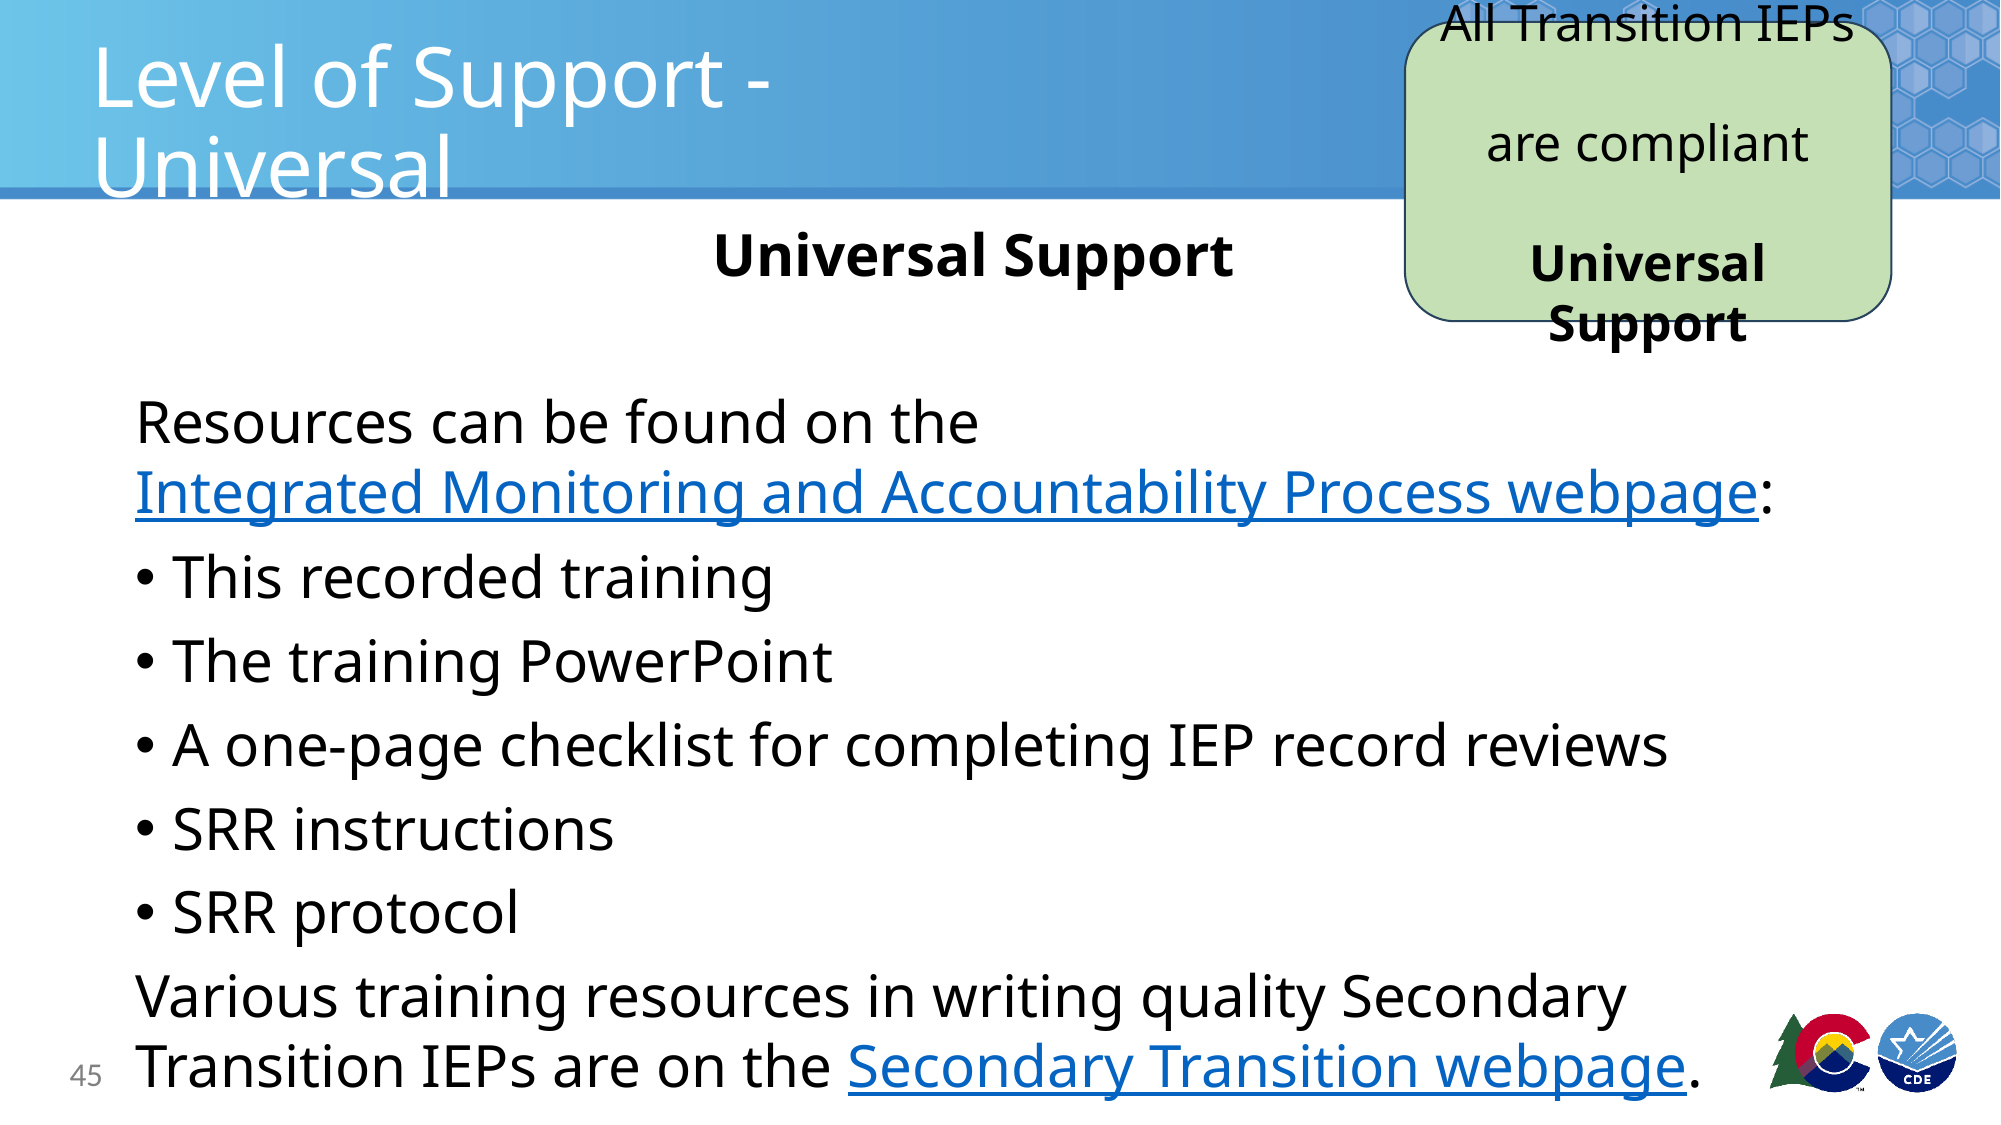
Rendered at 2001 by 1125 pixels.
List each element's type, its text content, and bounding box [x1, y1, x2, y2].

picture [1768, 1012, 1957, 1093]
picture [0, 0, 2000, 200]
slide_number 45 [54, 1042, 505, 1103]
title Level of Support - Universal [91, 35, 1151, 107]
text_box All Transition IEPs are compliant Universal Support [1403, 20, 1893, 323]
list Universal Support Resources can be found on the Integrated Monitoring and Accountability Process webpage: This recorded training The training PowerPoint A one-page checklist for completing IEP record reviews SRR instructions SRR protocol Various training resources in writing quality Secondary Transition IEPs are on the Secondary Transition webpage. [120, 218, 1828, 979]
